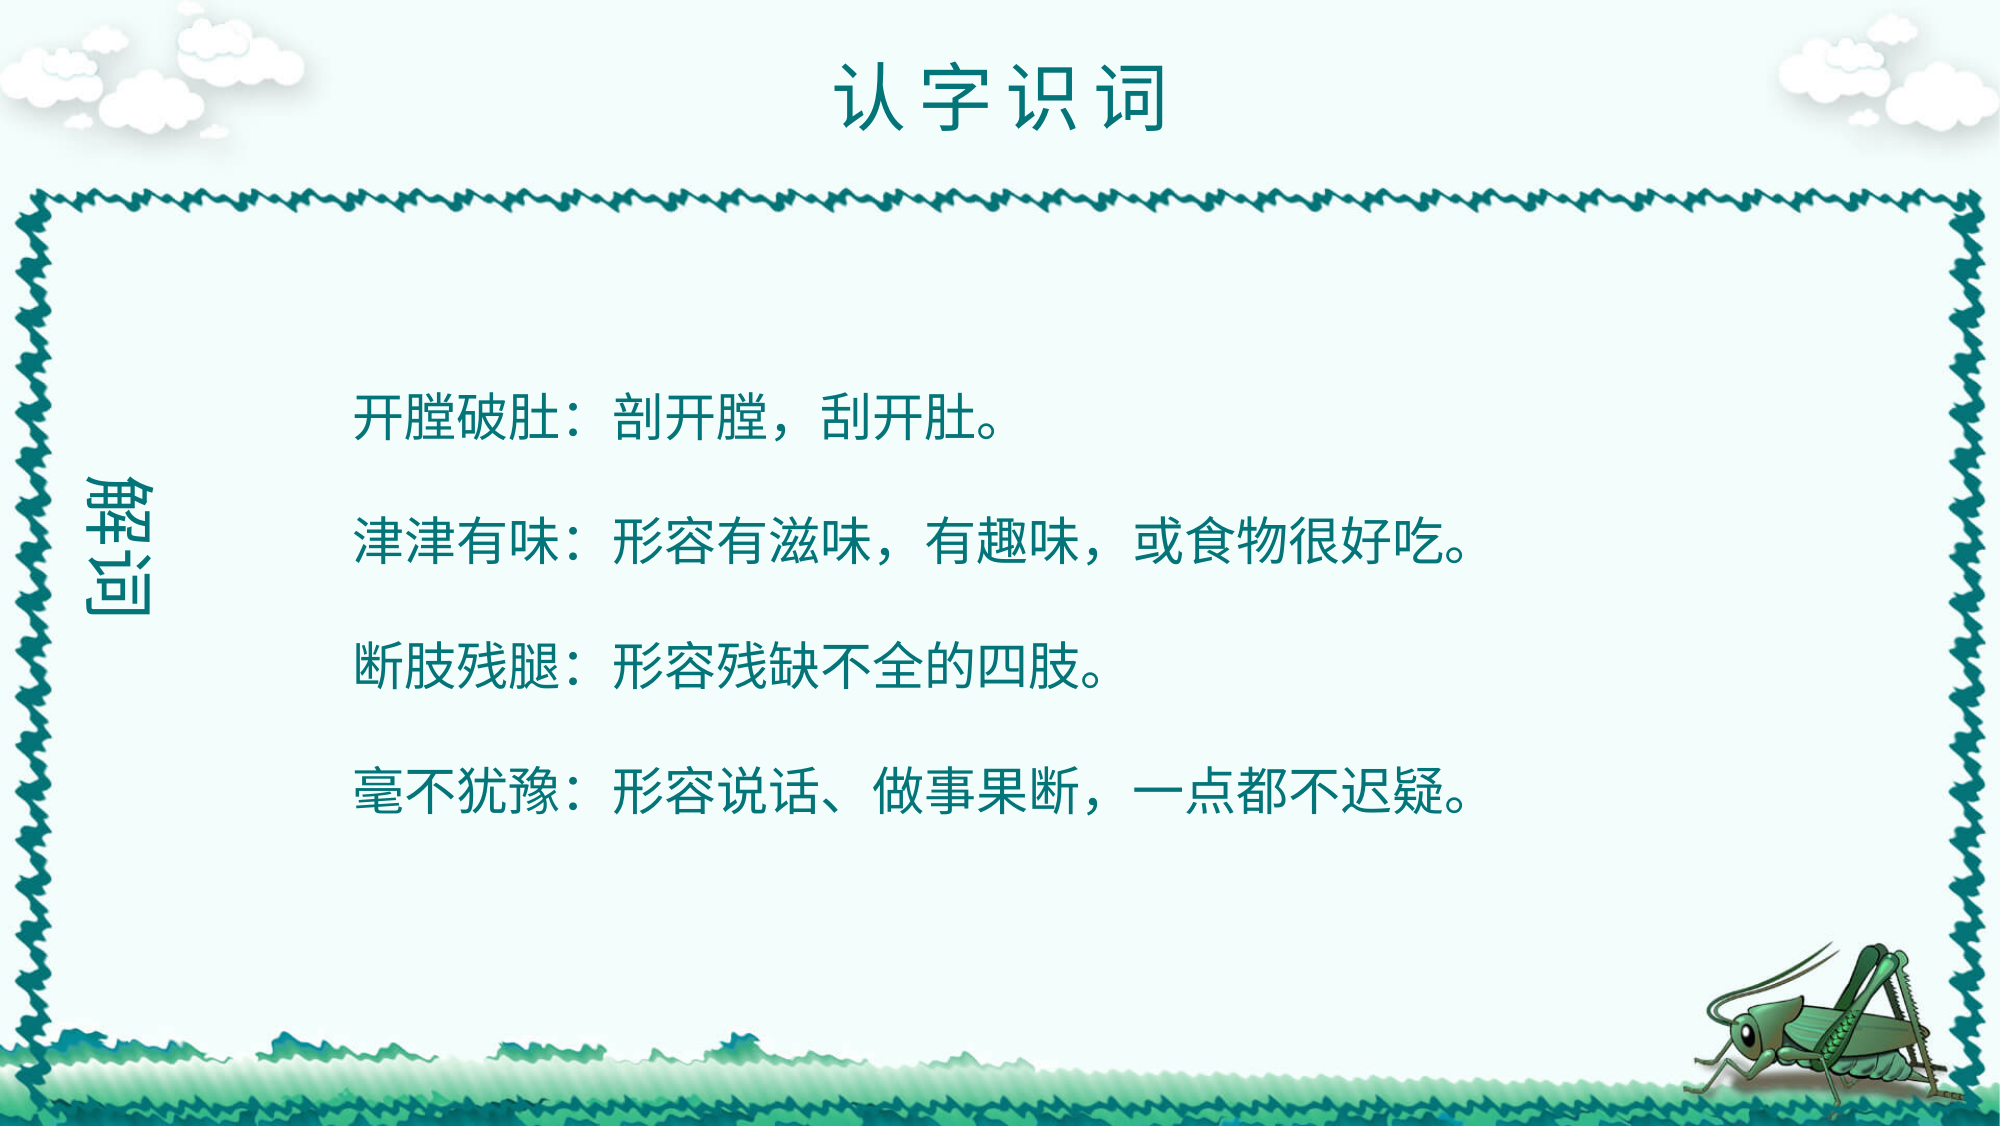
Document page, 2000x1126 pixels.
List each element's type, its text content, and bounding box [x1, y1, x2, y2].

picture [0, 0, 2000, 1126]
text_box 认字识词 [671, 49, 1329, 140]
text_box 解词 [54, 460, 173, 623]
text_box 开膛破肚：剖开膛，刮开肚。 津津有味：形容有滋味，有趣味，或食物很好吃。 断肢残腿：形容残缺不全的四肢。 毫不犹豫：形容说话、做事果断，一点都不迟疑。 [337, 376, 1663, 829]
